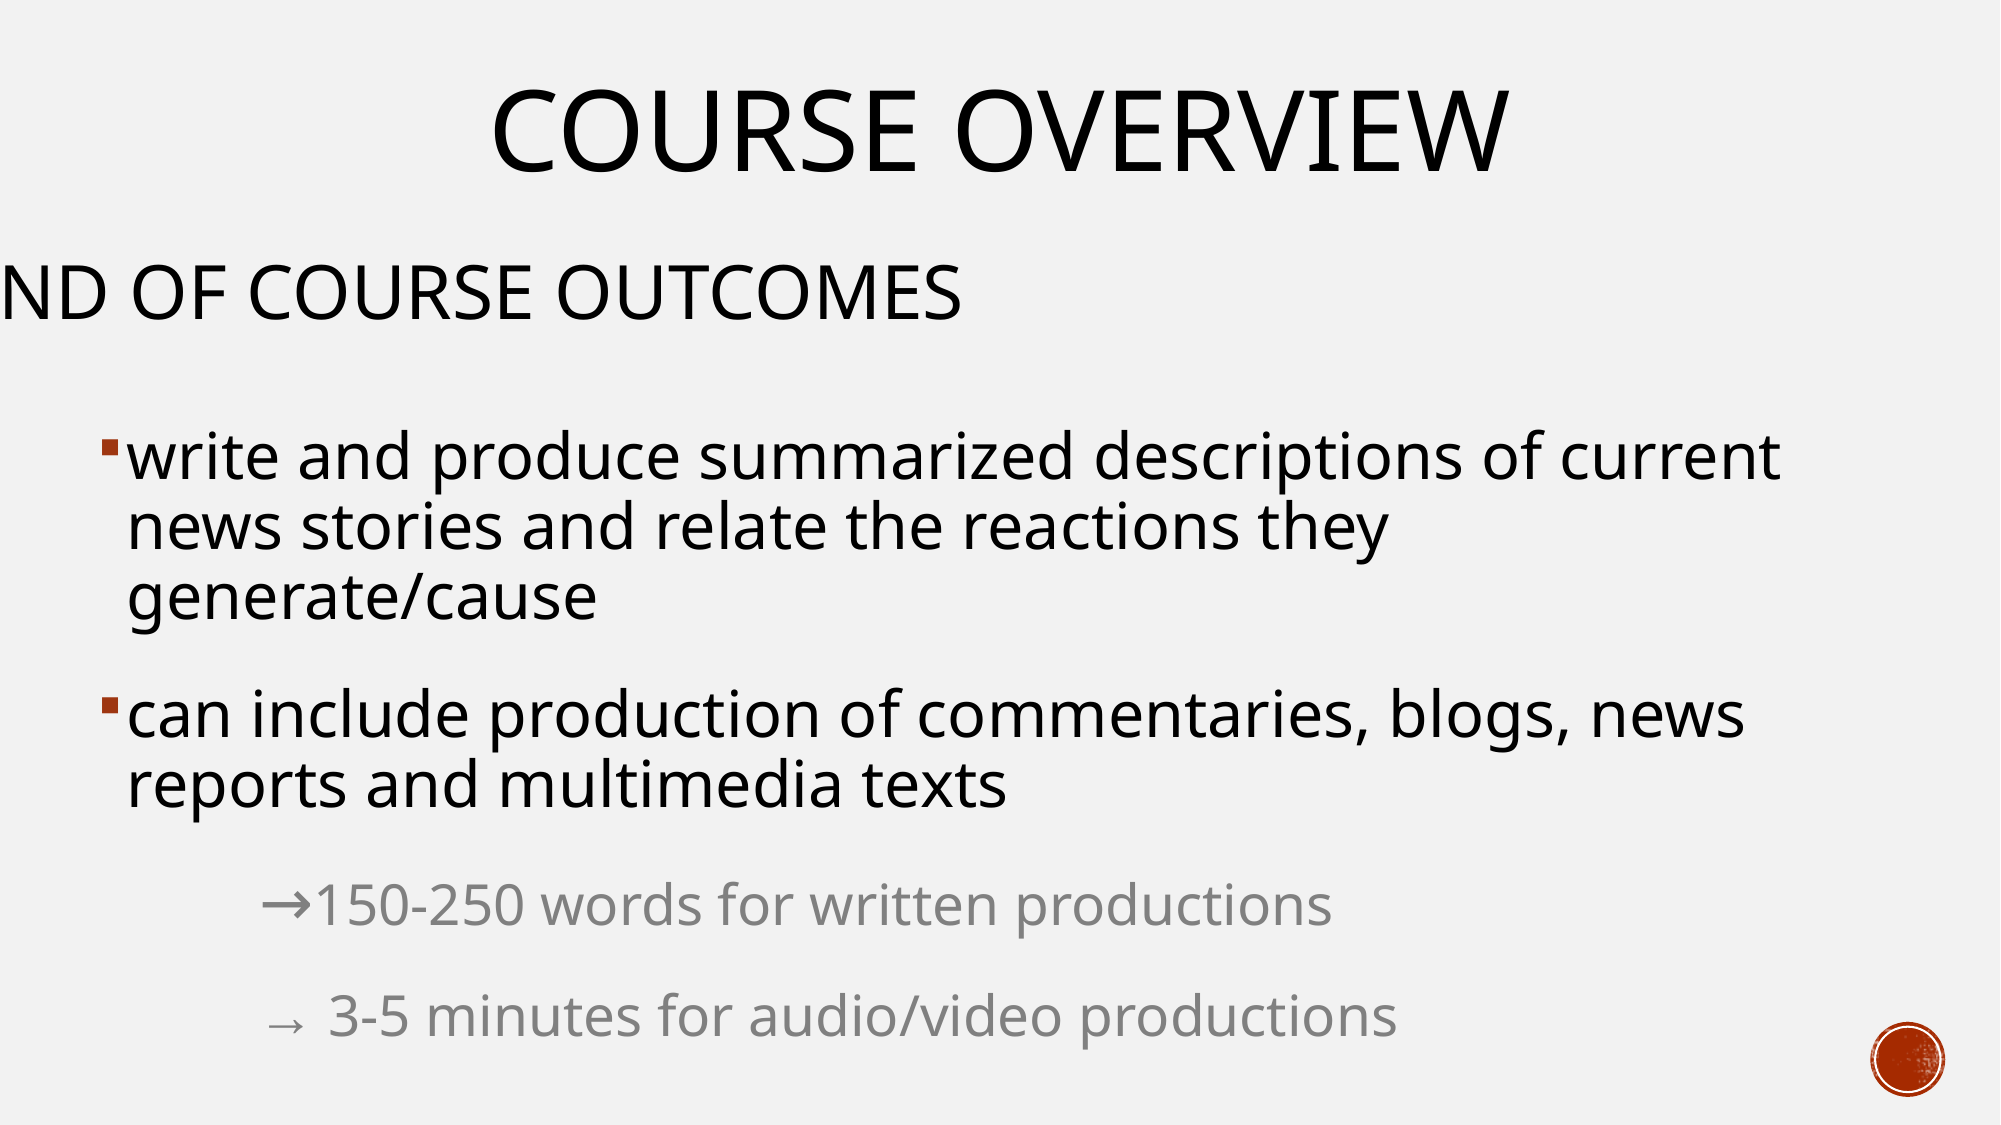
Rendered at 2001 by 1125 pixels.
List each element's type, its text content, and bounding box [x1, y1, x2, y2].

text_box END OF COURSE OUTCOMES [0, 237, 980, 342]
title Course Overview [267, 3, 1733, 268]
list write and produce summarized descriptions of current news stories and relate the reactions they generate/cause can include production of commentaries, blogs, news reports and multimedia texts →150-250 words for written productions → 3-5 minutes for audio/video productions [82, 343, 1808, 1057]
